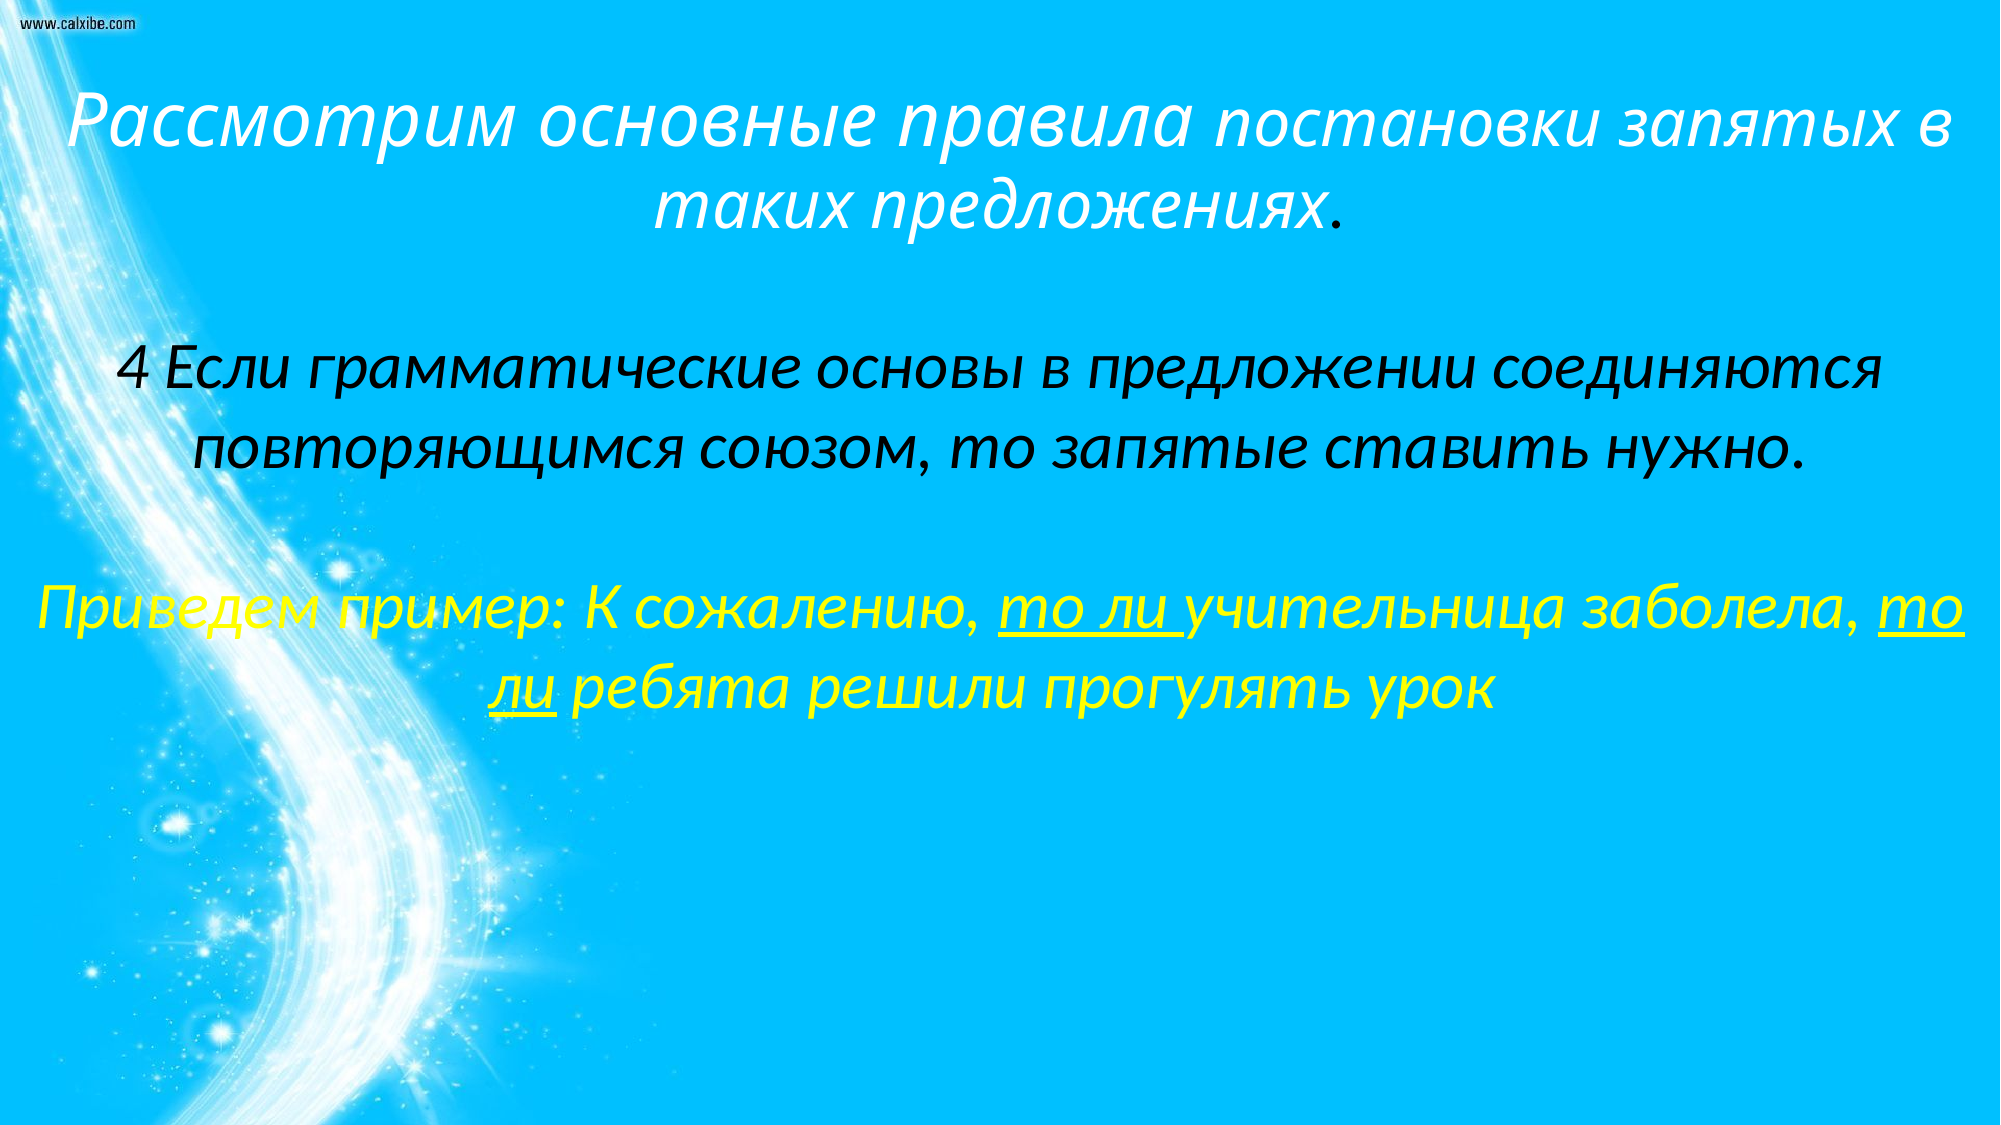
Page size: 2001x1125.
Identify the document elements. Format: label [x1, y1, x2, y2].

list [0, 0, 2000, 1125]
